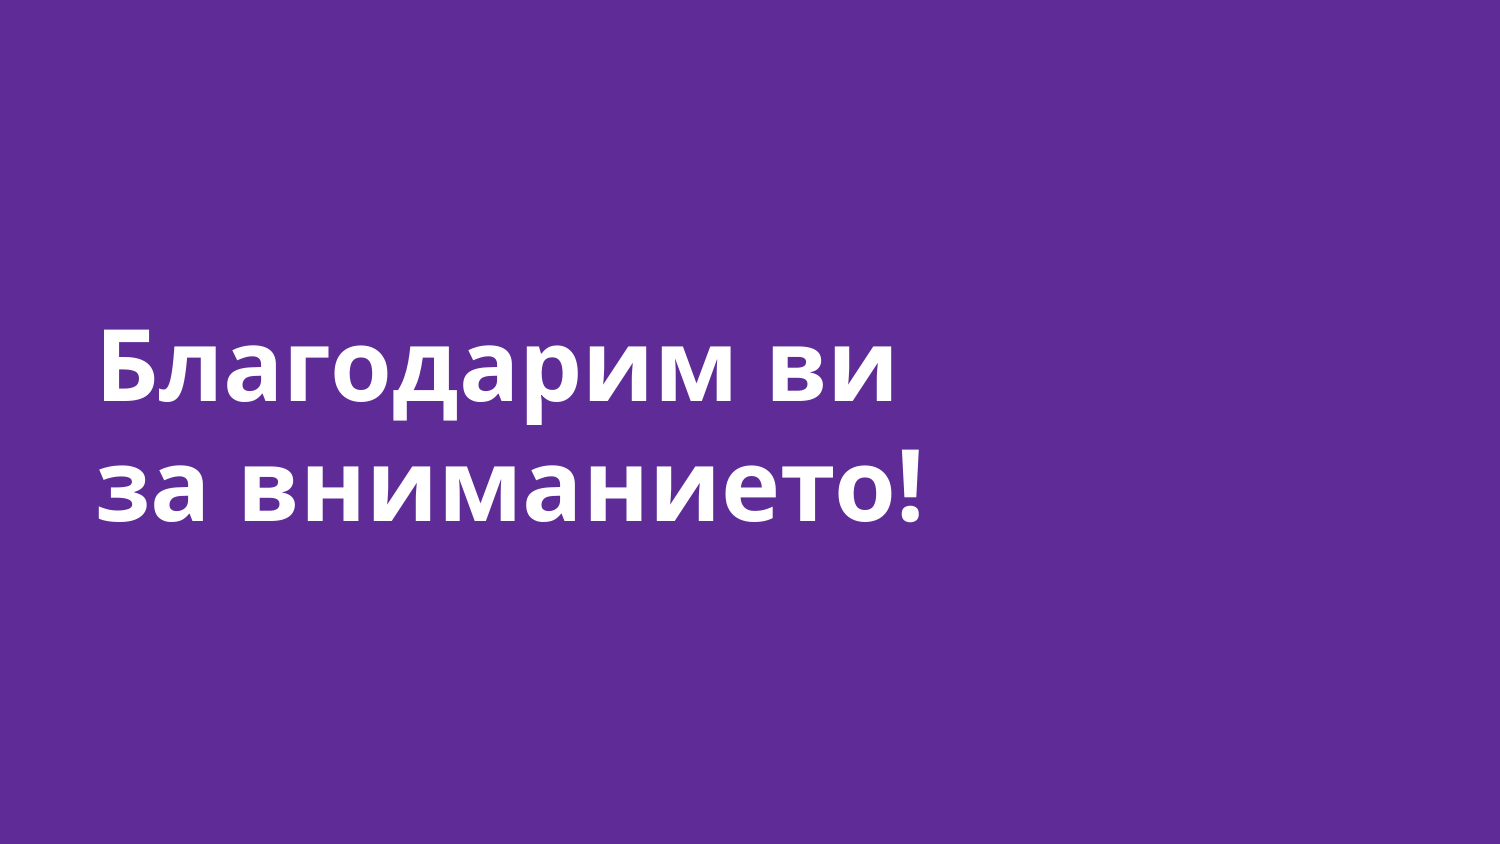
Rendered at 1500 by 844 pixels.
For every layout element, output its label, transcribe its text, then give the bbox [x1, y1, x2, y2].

title Благодарим ви за вниманието! [80, 86, 1000, 758]
